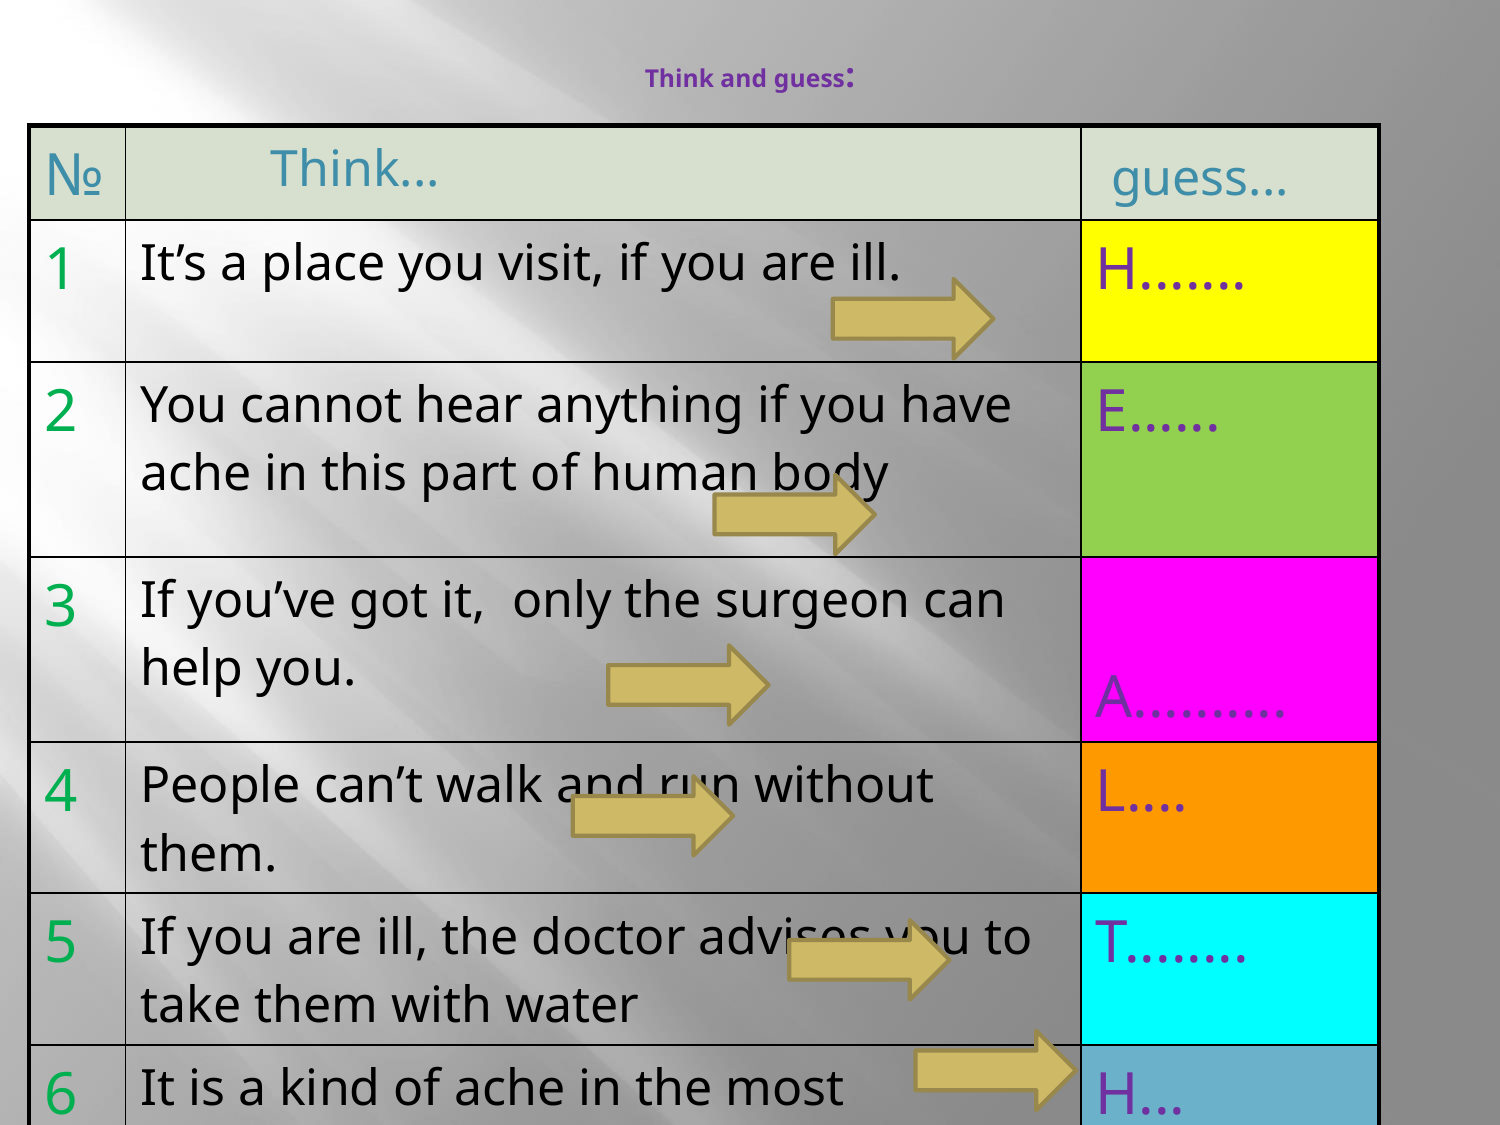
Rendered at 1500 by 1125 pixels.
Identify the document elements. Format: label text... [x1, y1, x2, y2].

table_cell People can’t walk and run without them. [126, 743, 1080, 892]
table_cell 6 [31, 1046, 125, 1125]
table_header guess... [1082, 128, 1377, 219]
table_cell H....... [1082, 221, 1377, 361]
table_cell E...... [1082, 363, 1377, 556]
table_cell You cannot hear anything if you have ache in this part of human body [126, 363, 1080, 556]
table_cell 1 [31, 221, 125, 361]
text_box [913, 1028, 1079, 1113]
picture [0, 0, 1500, 1125]
table_cell 3 [31, 558, 125, 741]
table_cell It is a kind of ache in the most important part of your body [126, 1046, 1080, 1125]
table_cell If you’ve got it, only the surgeon can help you. [126, 558, 1080, 741]
title Think and guess: [75, 45, 1425, 102]
table_cell It’s a place you visit, if you are ill. [126, 221, 1080, 361]
text_box [712, 472, 877, 557]
table_cell If you are ill, the doctor advises you to take them with water [126, 894, 1080, 1044]
table_cell 5 [31, 894, 125, 1044]
table_cell 2 [31, 363, 125, 556]
table_cell A.......... [1082, 558, 1377, 741]
table_header № [31, 128, 125, 219]
text_box [570, 774, 736, 858]
table_cell T........ [1082, 894, 1377, 1044]
text_box [787, 918, 952, 1002]
table_header Think... [126, 128, 1080, 219]
table_cell 4 [31, 743, 125, 892]
text_box [606, 643, 771, 727]
table_cell H... [1082, 1046, 1377, 1125]
text_box [830, 276, 996, 361]
table_cell L.... [1082, 743, 1377, 892]
